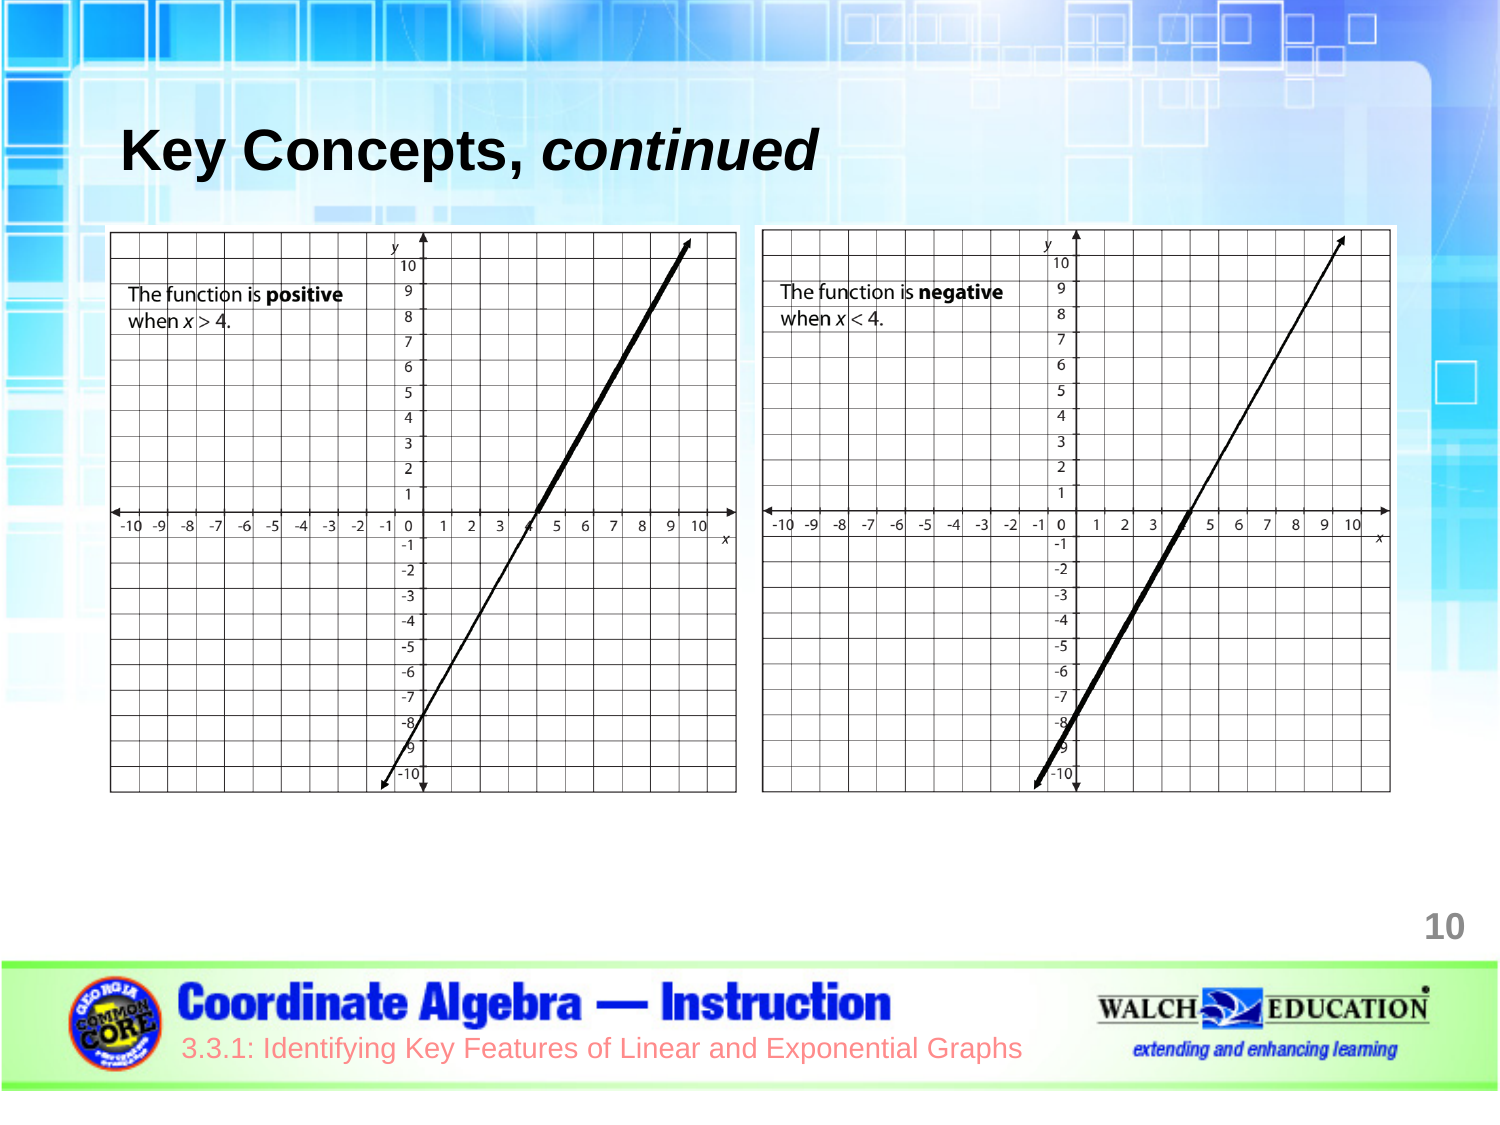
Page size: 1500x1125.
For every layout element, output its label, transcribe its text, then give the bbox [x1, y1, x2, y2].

subtitle Key Concepts, continued [105, 105, 1394, 925]
footer 3.3.1: Identifying Key Features of Linear and Exponential Graphs [166, 1024, 1080, 1069]
picture [1, 0, 1500, 1091]
slide_number 10 [1361, 901, 1481, 949]
